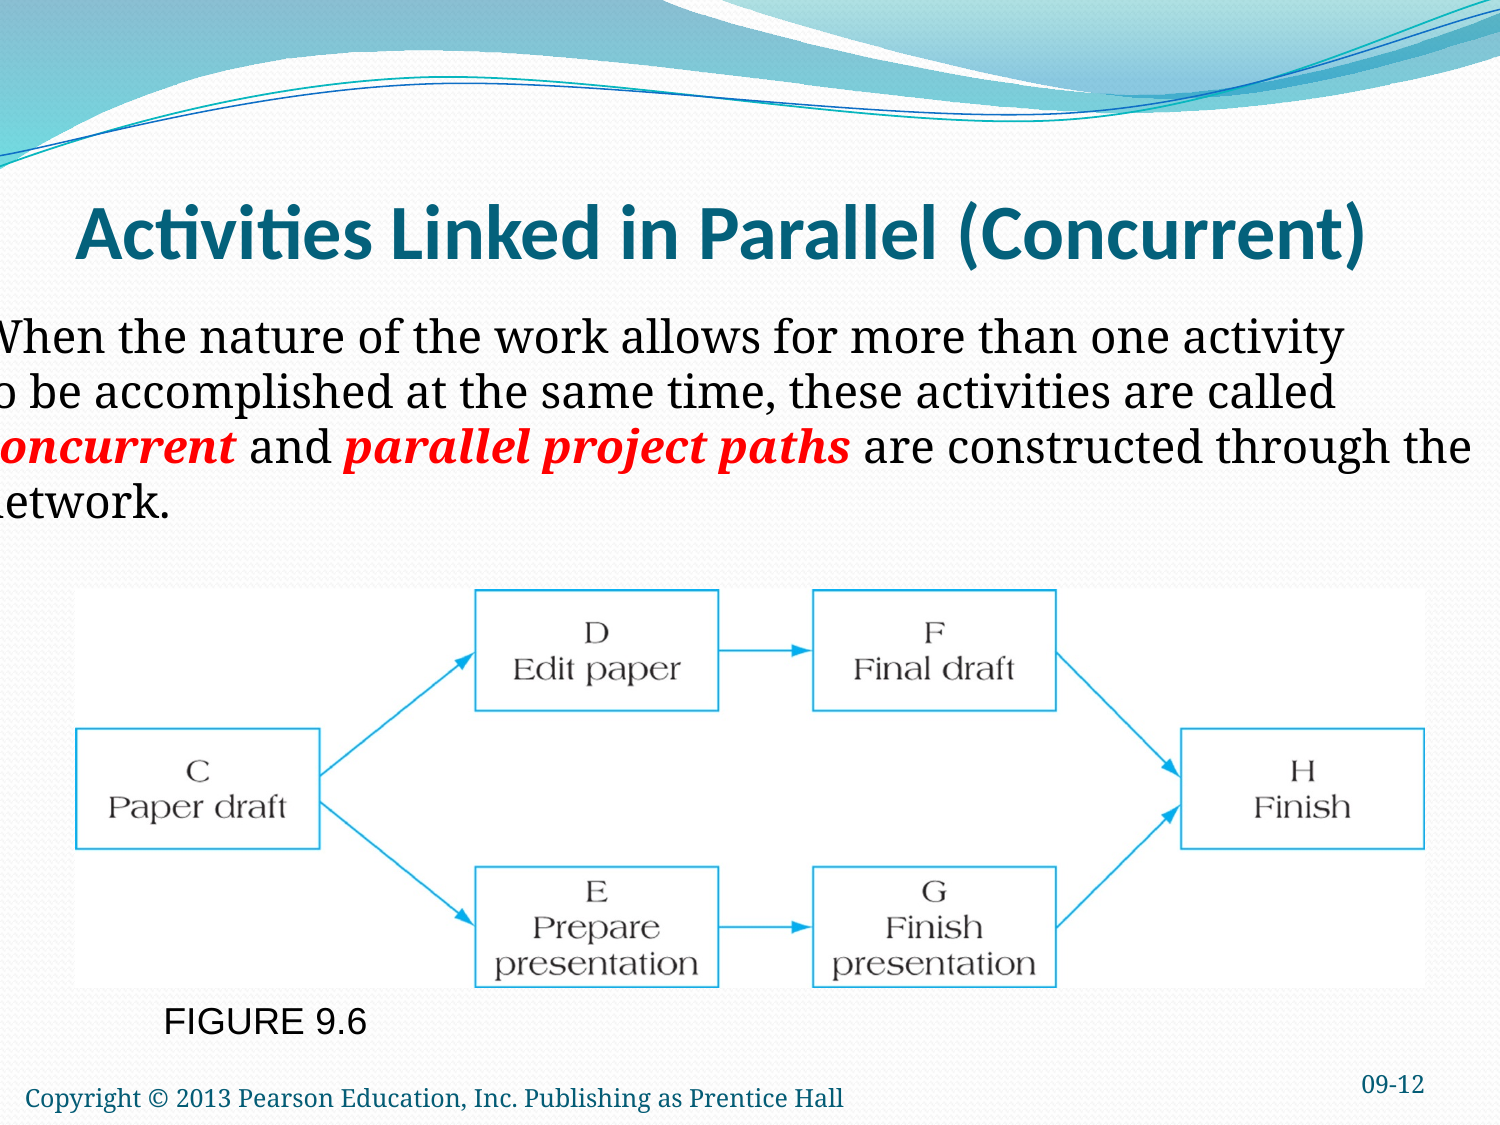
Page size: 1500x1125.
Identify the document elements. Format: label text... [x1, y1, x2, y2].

text_box FIGURE 9.6 [148, 1002, 404, 1049]
text_box When the nature of the work allows for more than one activity to be accomplished at the same time, these activities are called concurrent and parallel project paths are constructed through the network. [0, 299, 1488, 535]
text_box Copyright © 2013 Pearson Education, Inc. Publishing as Prentice Hall [24, 1074, 988, 1113]
title Activities Linked in Parallel (Concurrent) [74, 87, 1438, 276]
picture [74, 588, 1426, 988]
slide_number 09-12 [1299, 1042, 1425, 1103]
